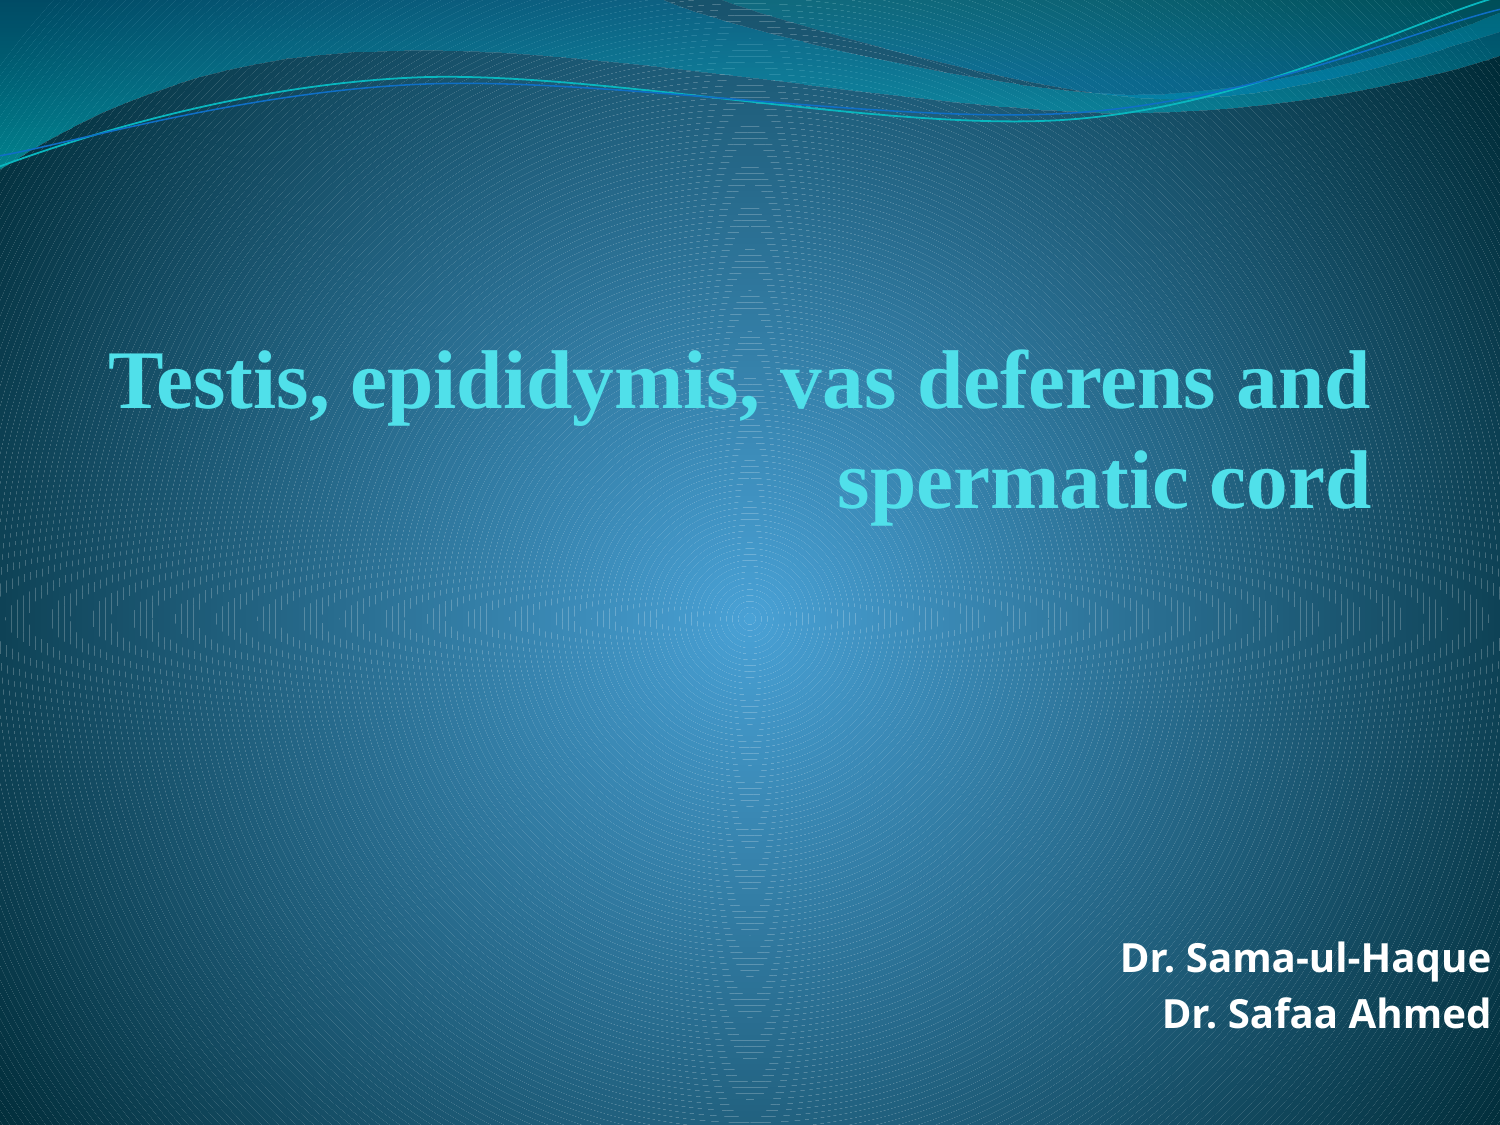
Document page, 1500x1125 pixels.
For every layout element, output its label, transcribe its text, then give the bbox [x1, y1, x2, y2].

title Testis, epididymis, vas deferens and spermatic cord [87, 224, 1376, 525]
subtitle Dr. Sama-ul-Haque Dr. Safaa Ahmed [1100, 924, 1500, 1120]
